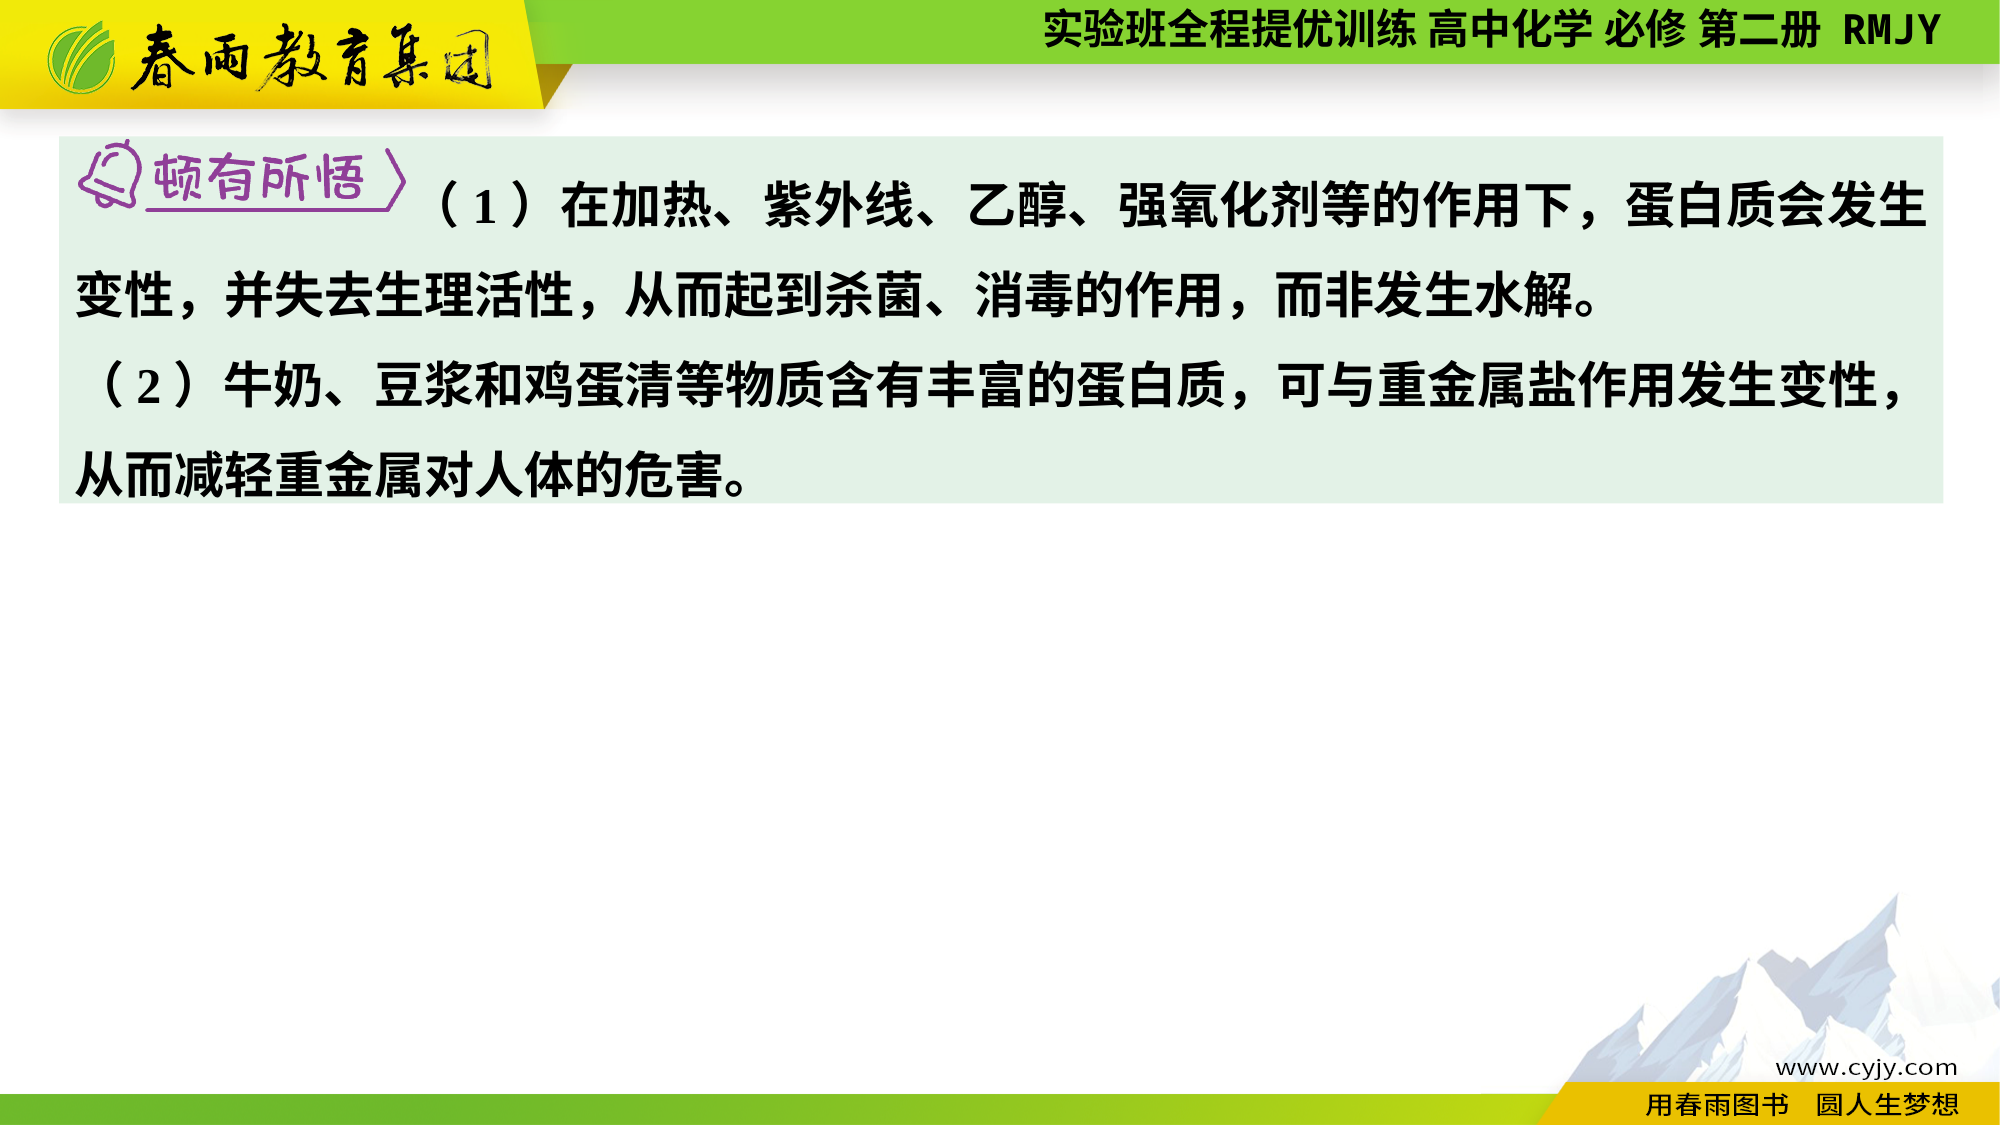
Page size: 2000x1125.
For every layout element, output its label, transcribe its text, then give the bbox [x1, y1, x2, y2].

picture [0, 0, 2000, 1125]
list （1）在加热、紫外线、乙醇、强氧化剂等的作用下，蛋白质会发生变性，并失去生理活性，从而起到杀菌、消毒的作用，而非发生水解。 （2）牛奶、豆浆和鸡蛋清等物质含有丰富的蛋白质，可与重金属盐作用发生变性，从而减轻重金属对人体的危害。 [59, 136, 1944, 504]
